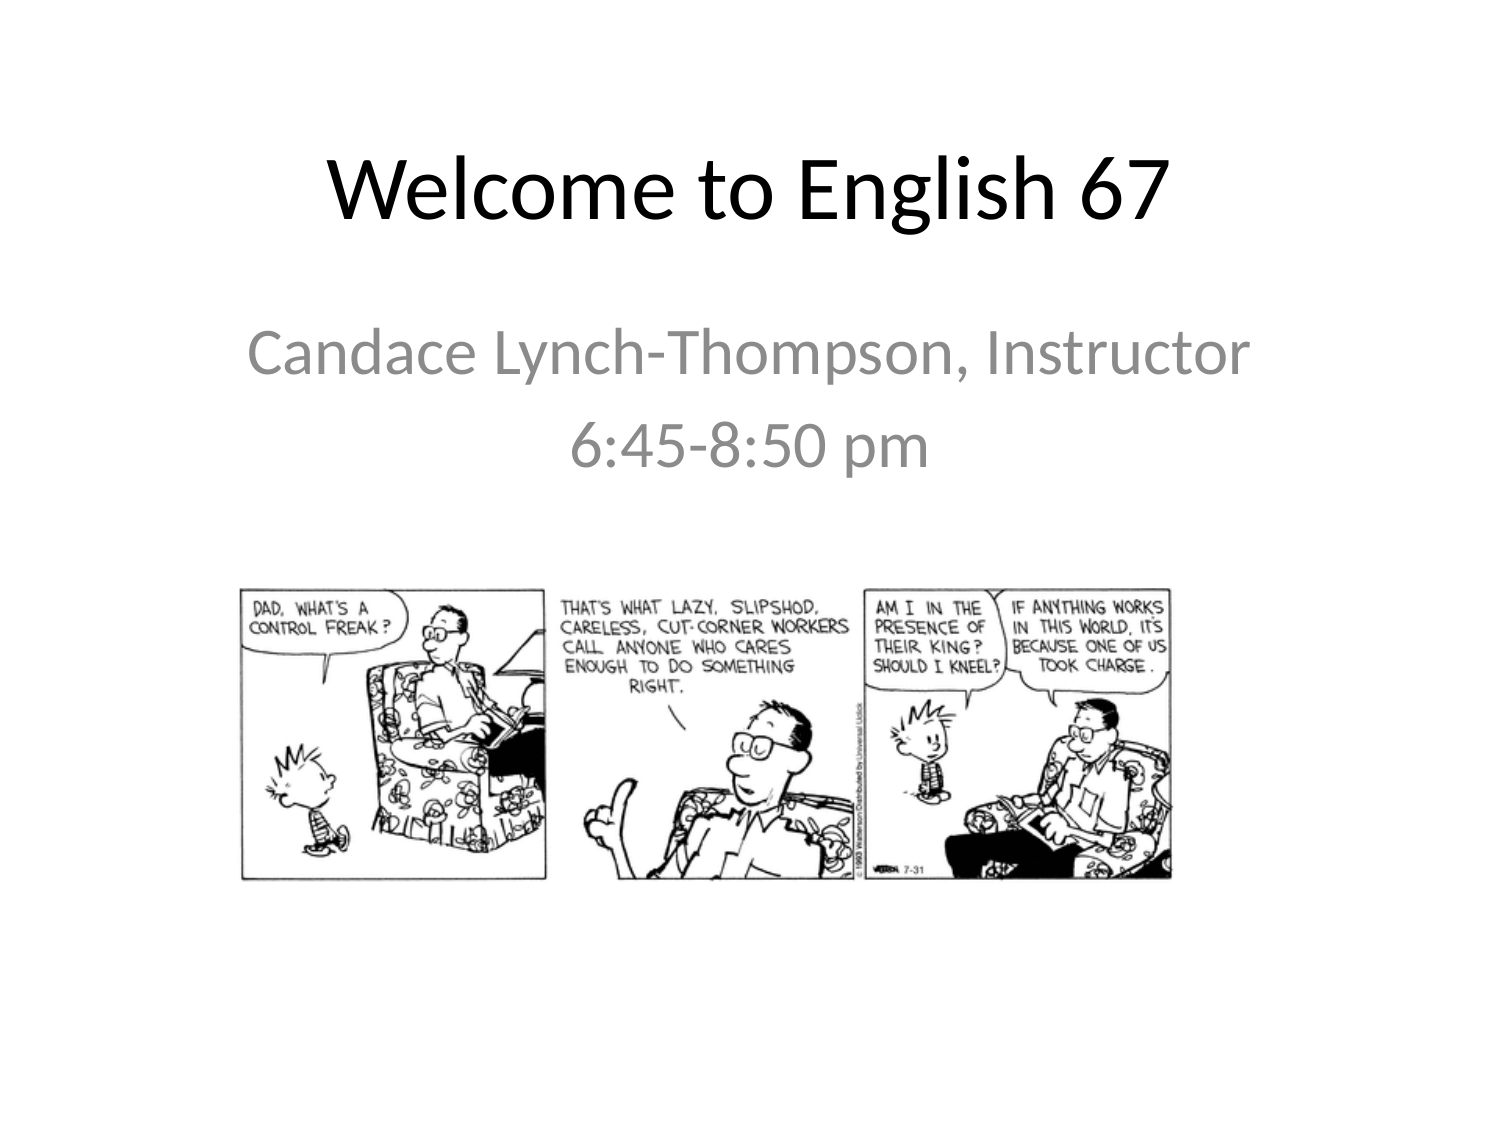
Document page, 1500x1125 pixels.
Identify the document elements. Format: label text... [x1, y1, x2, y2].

title Welcome to English 67 [112, 62, 1388, 304]
subtitle Candace Lynch-Thompson, Instructor 6:45-8:50 pm [225, 299, 1275, 550]
picture [237, 587, 1176, 884]
